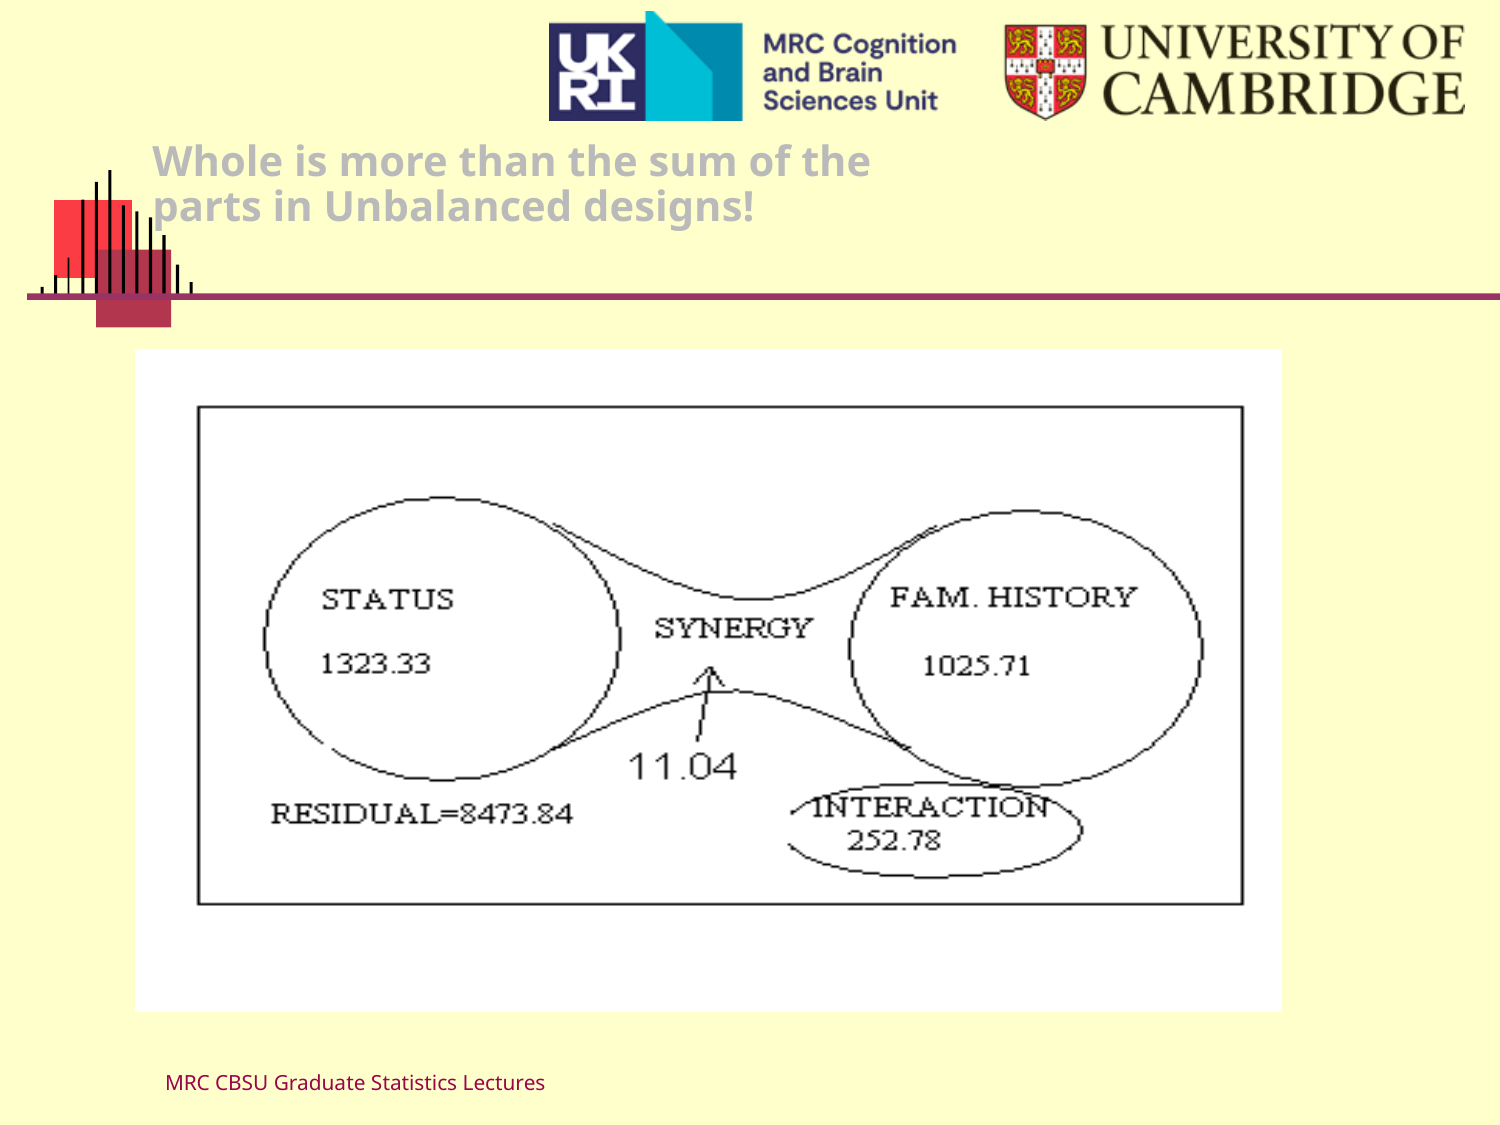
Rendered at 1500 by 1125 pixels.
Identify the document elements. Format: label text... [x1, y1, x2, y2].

footer MRC CBSU Graduate Statistics Lectures [149, 1062, 988, 1101]
title Whole is more than the sum of the parts in Unbalanced designs! [137, 137, 988, 233]
picture [135, 349, 1282, 1012]
picture [549, 11, 1465, 121]
